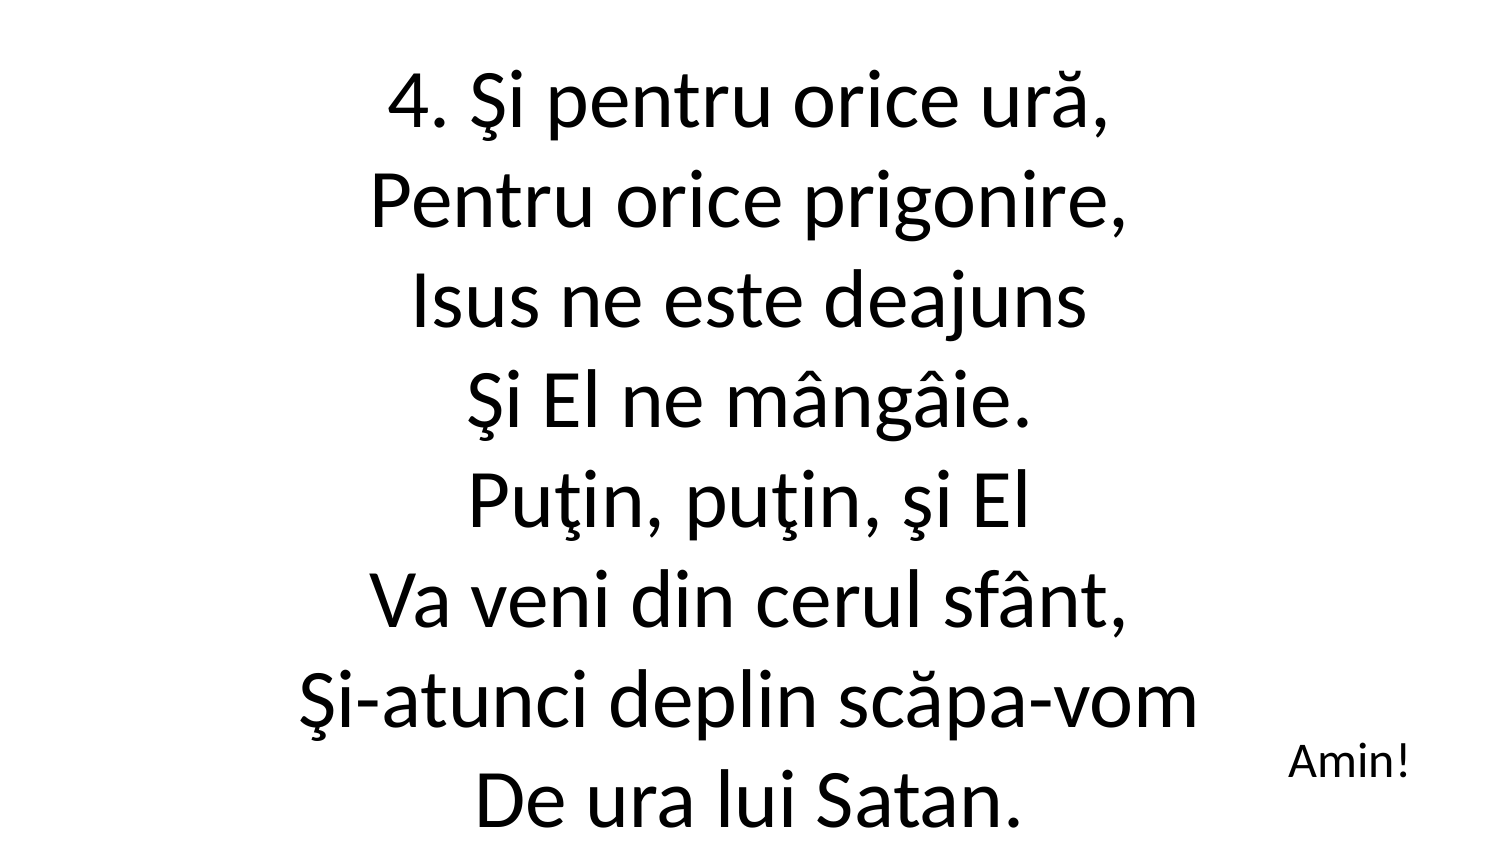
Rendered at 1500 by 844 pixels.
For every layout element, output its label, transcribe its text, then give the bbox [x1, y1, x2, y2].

text_box Amin! [1273, 674, 1427, 795]
text_box 4. Şi pentru orice ură, Pentru orice prigonire, Isus ne este deajuns Şi El ne mângâie. Puţin, puţin, şi El Va veni din cerul sfânt, Şi-atunci deplin scăpa-vom De ura lui Satan. [283, 0, 1217, 844]
